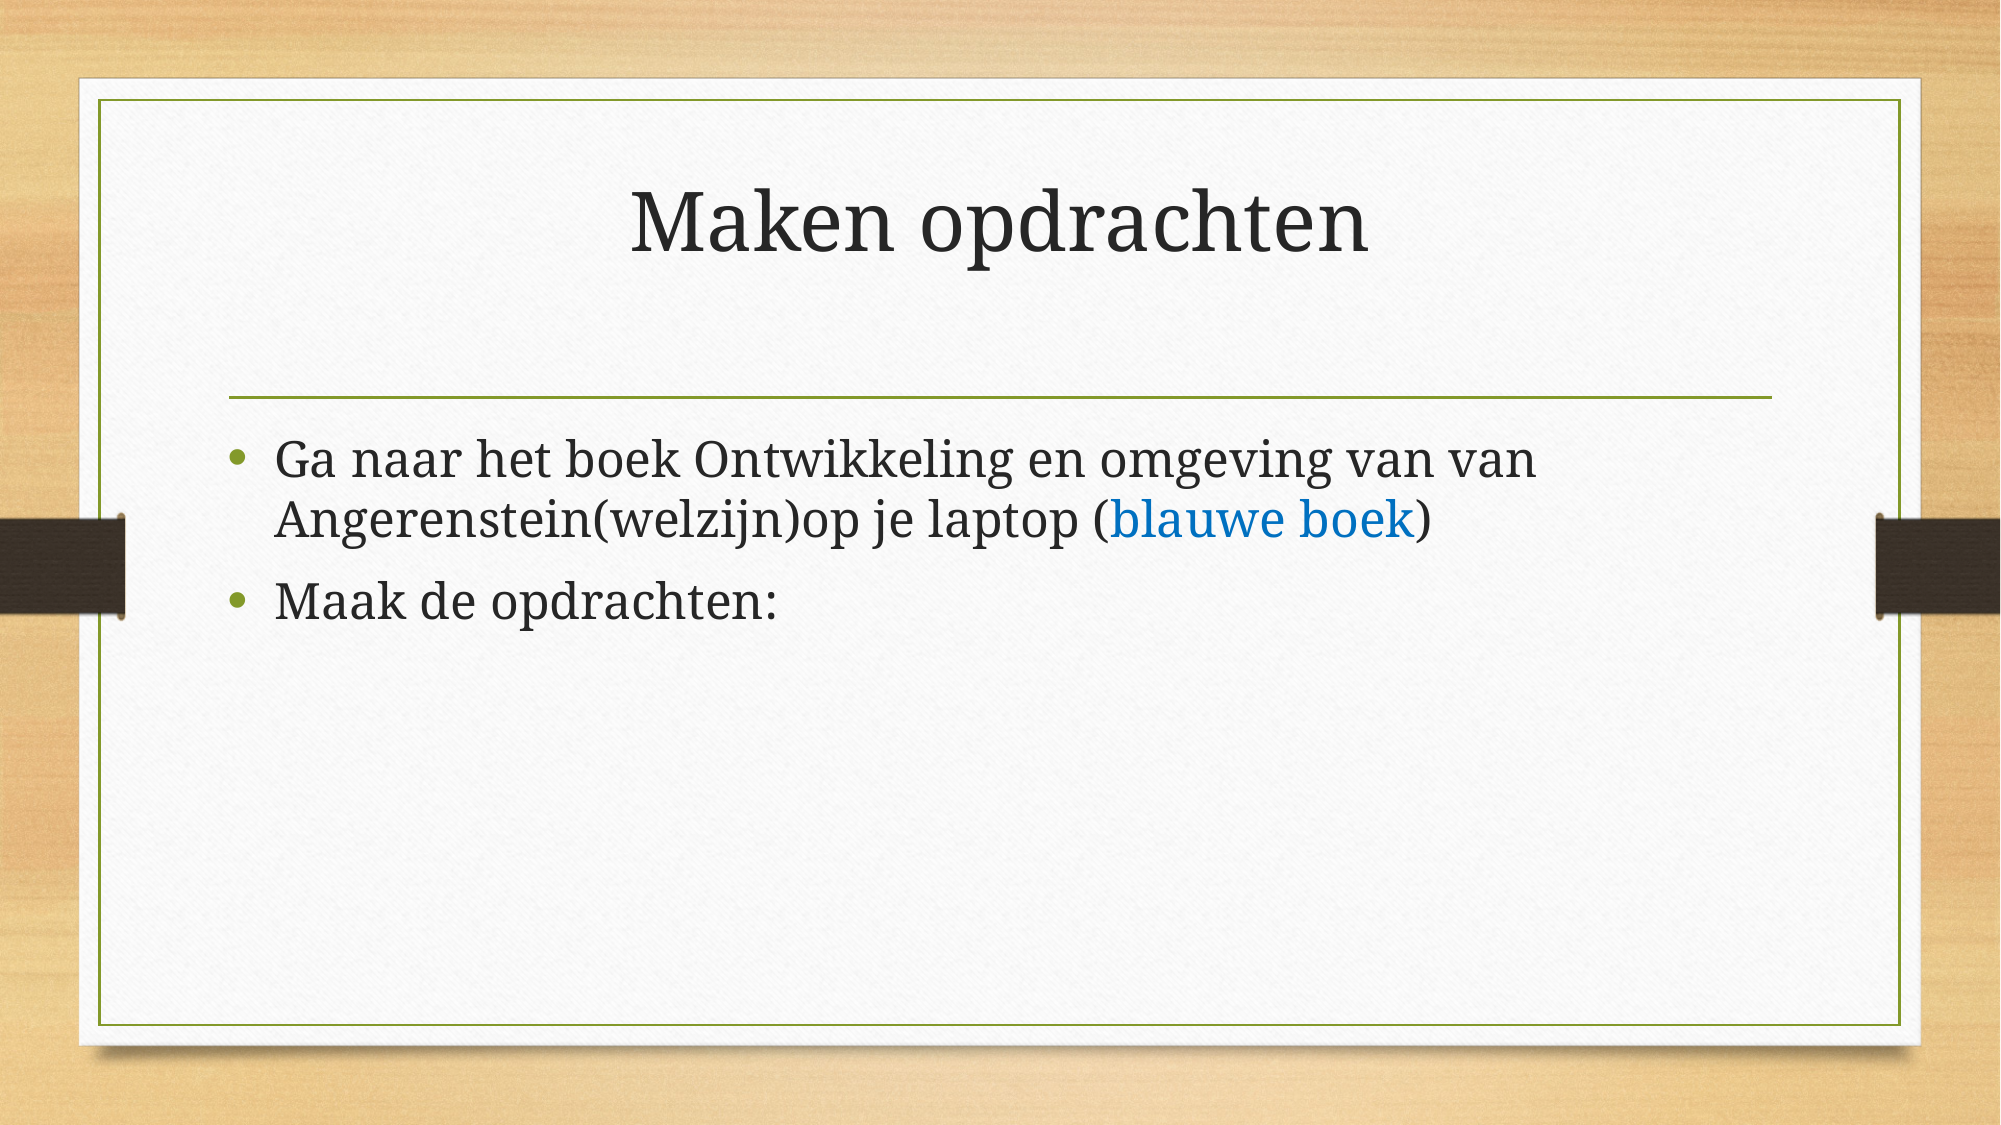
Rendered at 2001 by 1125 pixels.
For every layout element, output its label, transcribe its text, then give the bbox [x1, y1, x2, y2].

picture [0, 0, 2001, 1125]
list Ga naar het boek Ontwikkeling en omgeving van van Angerenstein(welzijn)op je laptop (blauwe boek) Maak de opdrachten: [212, 419, 1788, 964]
title Maken opdrachten [212, 161, 1788, 375]
